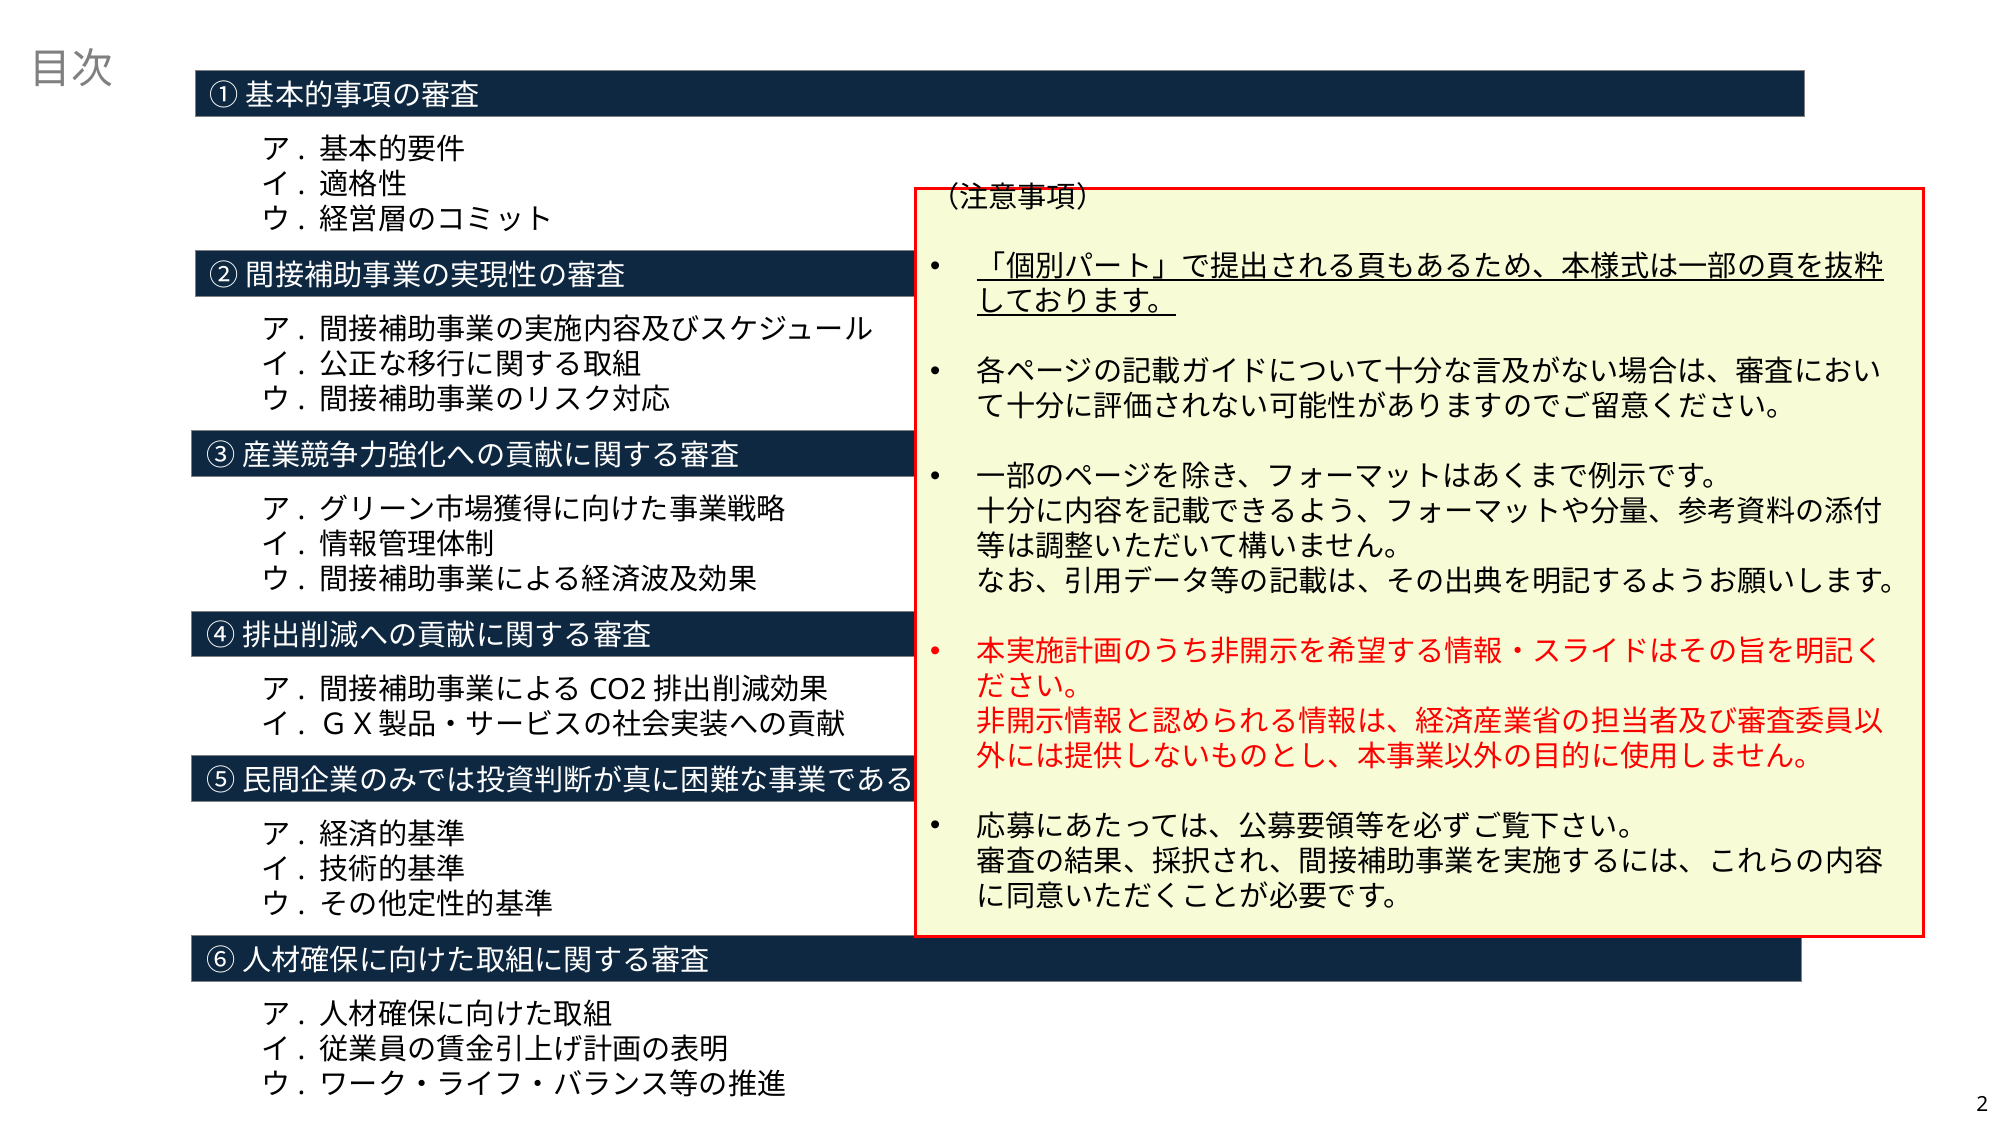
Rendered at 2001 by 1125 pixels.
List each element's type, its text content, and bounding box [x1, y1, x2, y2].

text_box ③産業競争力強化への貢献に関する審査 [191, 430, 914, 477]
text_box ア. 間接補助事業の実施内容及びスケジュール イ. 公正な移行に関する取組 ウ. 間接補助事業のリスク対応 [246, 303, 914, 423]
text_box ア. グリーン市場獲得に向けた事業戦略 イ. 情報管理体制 ウ. 間接補助事業による経済波及効果 [246, 483, 914, 603]
text_box ①基本的事項の審査 [195, 70, 1805, 117]
text_box ⑥人材確保に向けた取組に関する審査 [191, 935, 1802, 982]
text_box ⑤民間企業のみでは投資判断が真に困難な事業であることに関する審査 [191, 755, 914, 802]
text_box ア. 間接補助事業によるCO2排出削減効果 イ. ＧＸ製品・サービスの社会実装への貢献 [246, 663, 914, 748]
text_box ②間接補助事業の実現性の審査 [195, 250, 914, 297]
text_box ア. 基本的要件 イ. 適格性 ウ. 経営層のコミット [246, 122, 1155, 243]
text_box （注意事項） 「個別パート」で提出される頁もあるため、本様式は一部の頁を抜粋しております。 各ページの記載ガイドについて十分な言及がない場合は、審査において十分に評価されない可能性がありますのでご留意ください。 一部のページを除き、フォーマットはあくまで例示です。 十分に内容を記載できるよう、フォーマットや分量、参考資料の添付等は調整いただいて構いません。 なお、引用データ等の記載は、その出典を明記するようお願いします。 本実施計画のうち非開示を希望する情報・スライドはその旨を明記ください。 非開示情報と認められる情報は、経済産業省の担当者及び審査委員以外には提供しないものとし、本事業以外の目的に使用しません。 応募にあたっては、公募要領等を必ずご覧下さい。 審査の結果、採択され、間接補助事業を実施するには、これらの内容に同意いただくことが必要です。 [914, 187, 1925, 938]
text_box 目次 [29, 47, 1802, 94]
text_box ④排出削減への貢献に関する審査 [191, 611, 914, 657]
text_box ア. 経済的基準 イ. 技術的基準 ウ. その他定性的基準 [246, 807, 914, 928]
text_box ア. 人材確保に向けた取組 イ. 従業員の賃金引上げ計画の表明 ウ. ワーク・ライフ・バランス等の推進 [246, 988, 1155, 1108]
